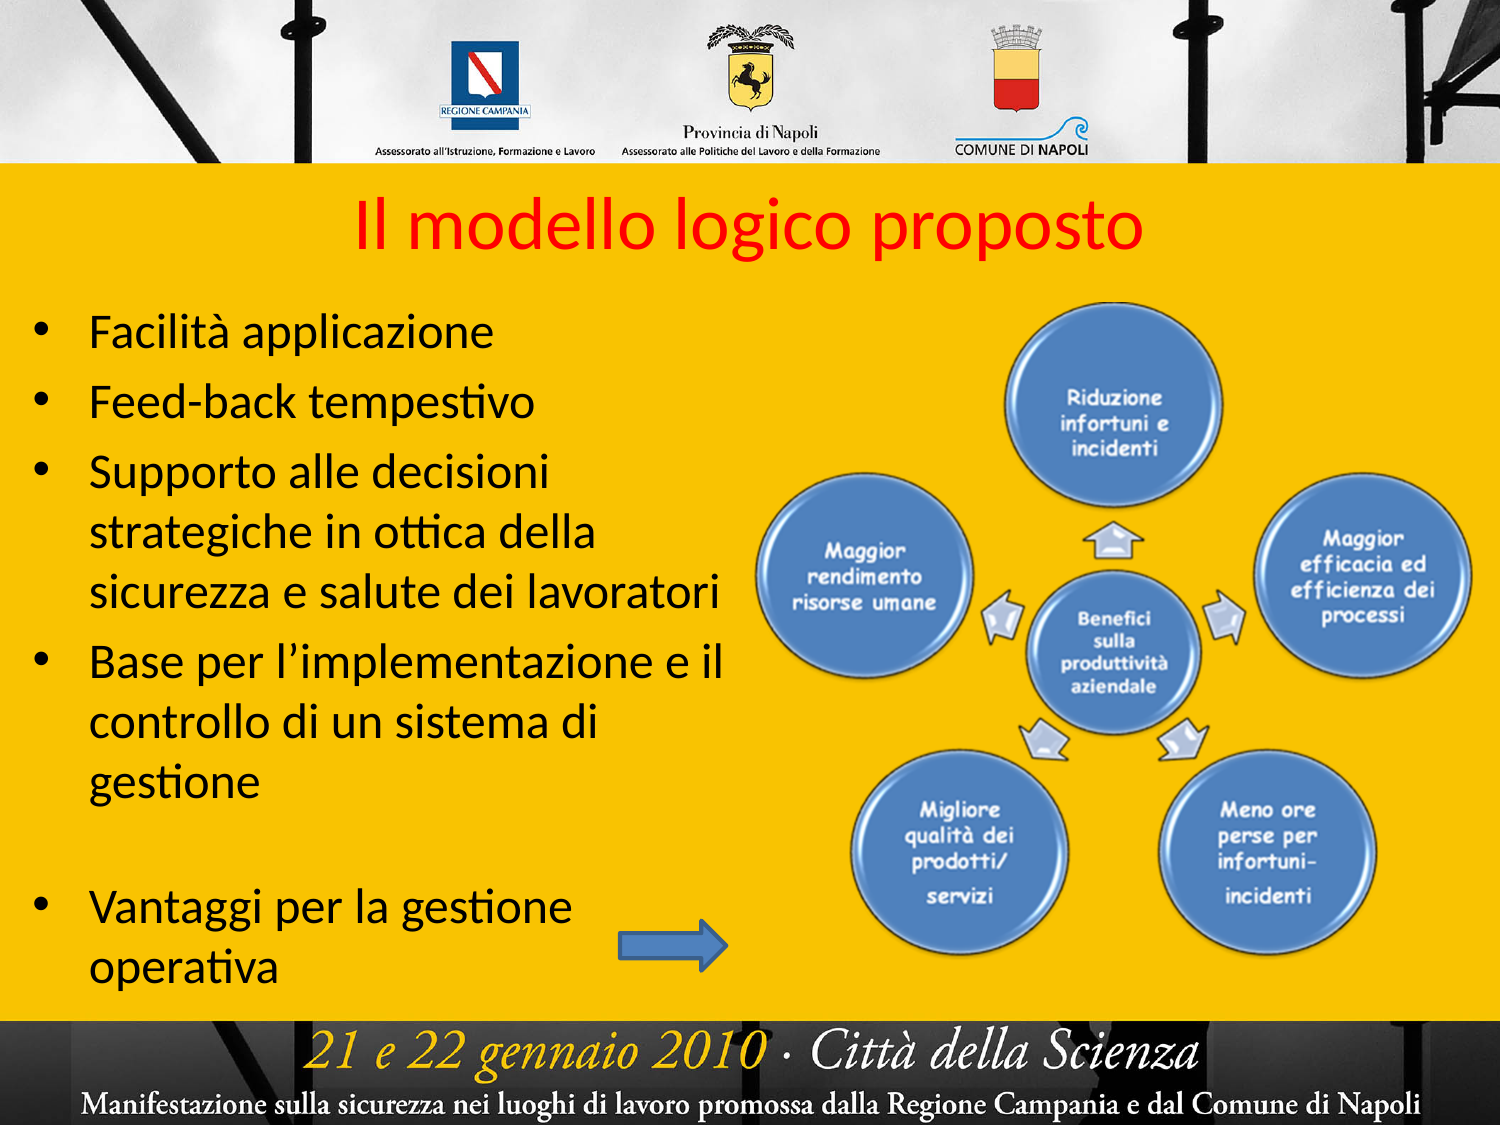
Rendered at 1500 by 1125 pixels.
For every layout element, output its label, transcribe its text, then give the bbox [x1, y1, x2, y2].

text_box Facilità applicazione Feed-back tempestivo Supporto alle decisioni strategiche in ottica della sicurezza e salute dei lavoratori Base per l’implementazione e il controllo di un sistema di gestione [17, 290, 774, 835]
picture [0, 0, 1500, 1125]
title Il modello logico proposto [17, 172, 1483, 268]
text_box [617, 918, 729, 973]
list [734, 302, 1496, 962]
text_box Vantaggi per la gestione operativa [17, 865, 691, 1001]
